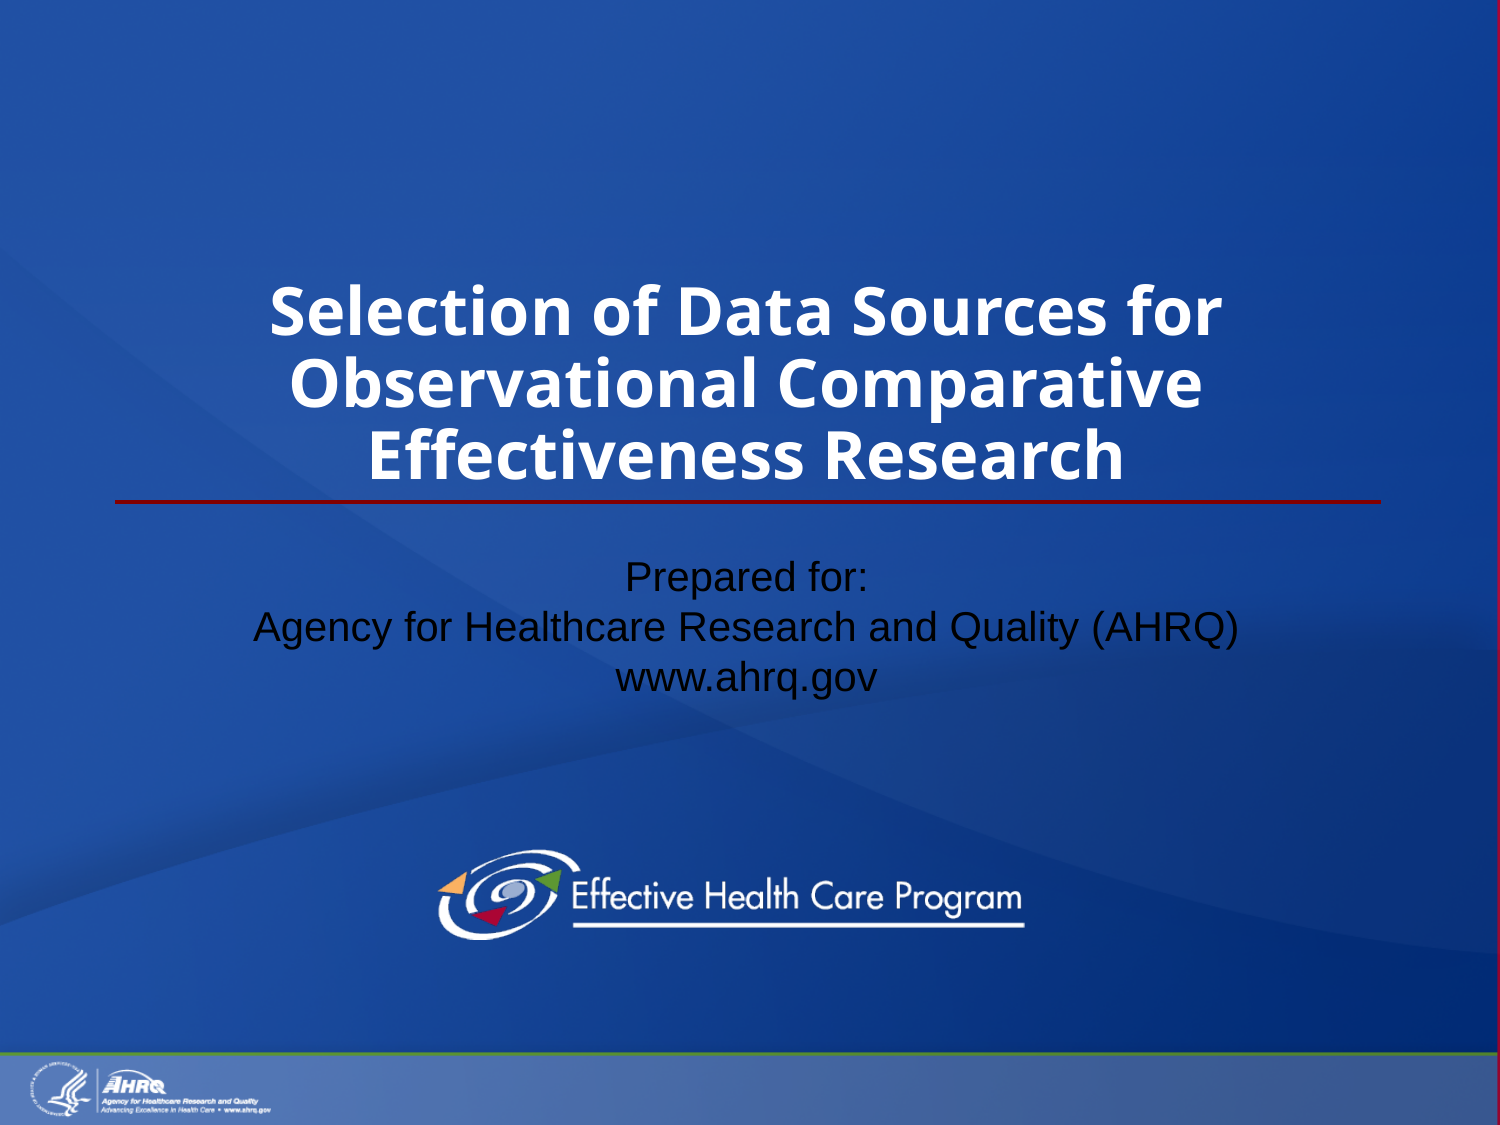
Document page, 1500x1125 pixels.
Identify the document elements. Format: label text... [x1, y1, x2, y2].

subtitle Prepared for: Agency for Healthcare Research and Quality (AHRQ) www.ahrq.gov [112, 549, 1382, 813]
title Selection of Data Sources for Observational Comparative Effectiveness Research [112, 236, 1382, 494]
picture [0, 0, 1500, 1125]
